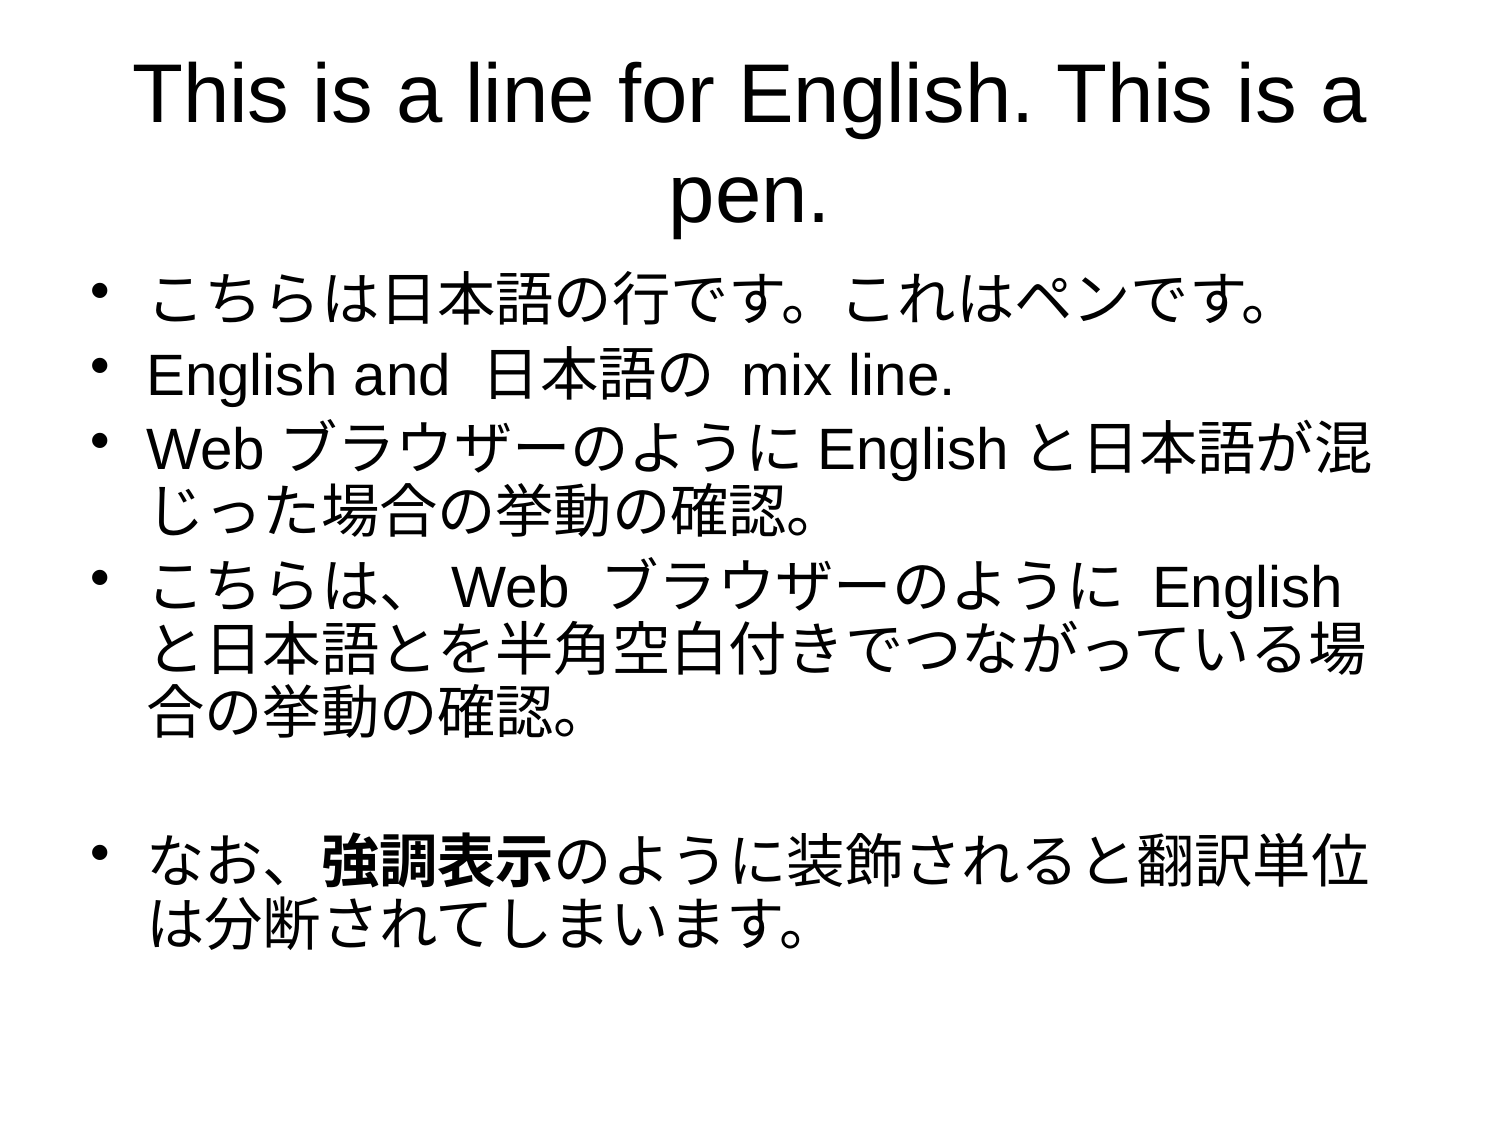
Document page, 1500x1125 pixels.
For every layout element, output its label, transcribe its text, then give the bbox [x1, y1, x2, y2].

title This is a line for English. This is a pen. [74, 44, 1426, 233]
list こちらは日本語の行です。これはペンです。 English and 日本語の mix line. WebブラウザーのようにEnglishと日本語が混じった場合の挙動の確認。 こちらは、Web ブラウザーのように English と日本語とを半角空白付きでつながっている場合の挙動の確認。 なお、強調表示のように装飾されると翻訳単位は分断されてしまいます。 [74, 262, 1426, 1006]
